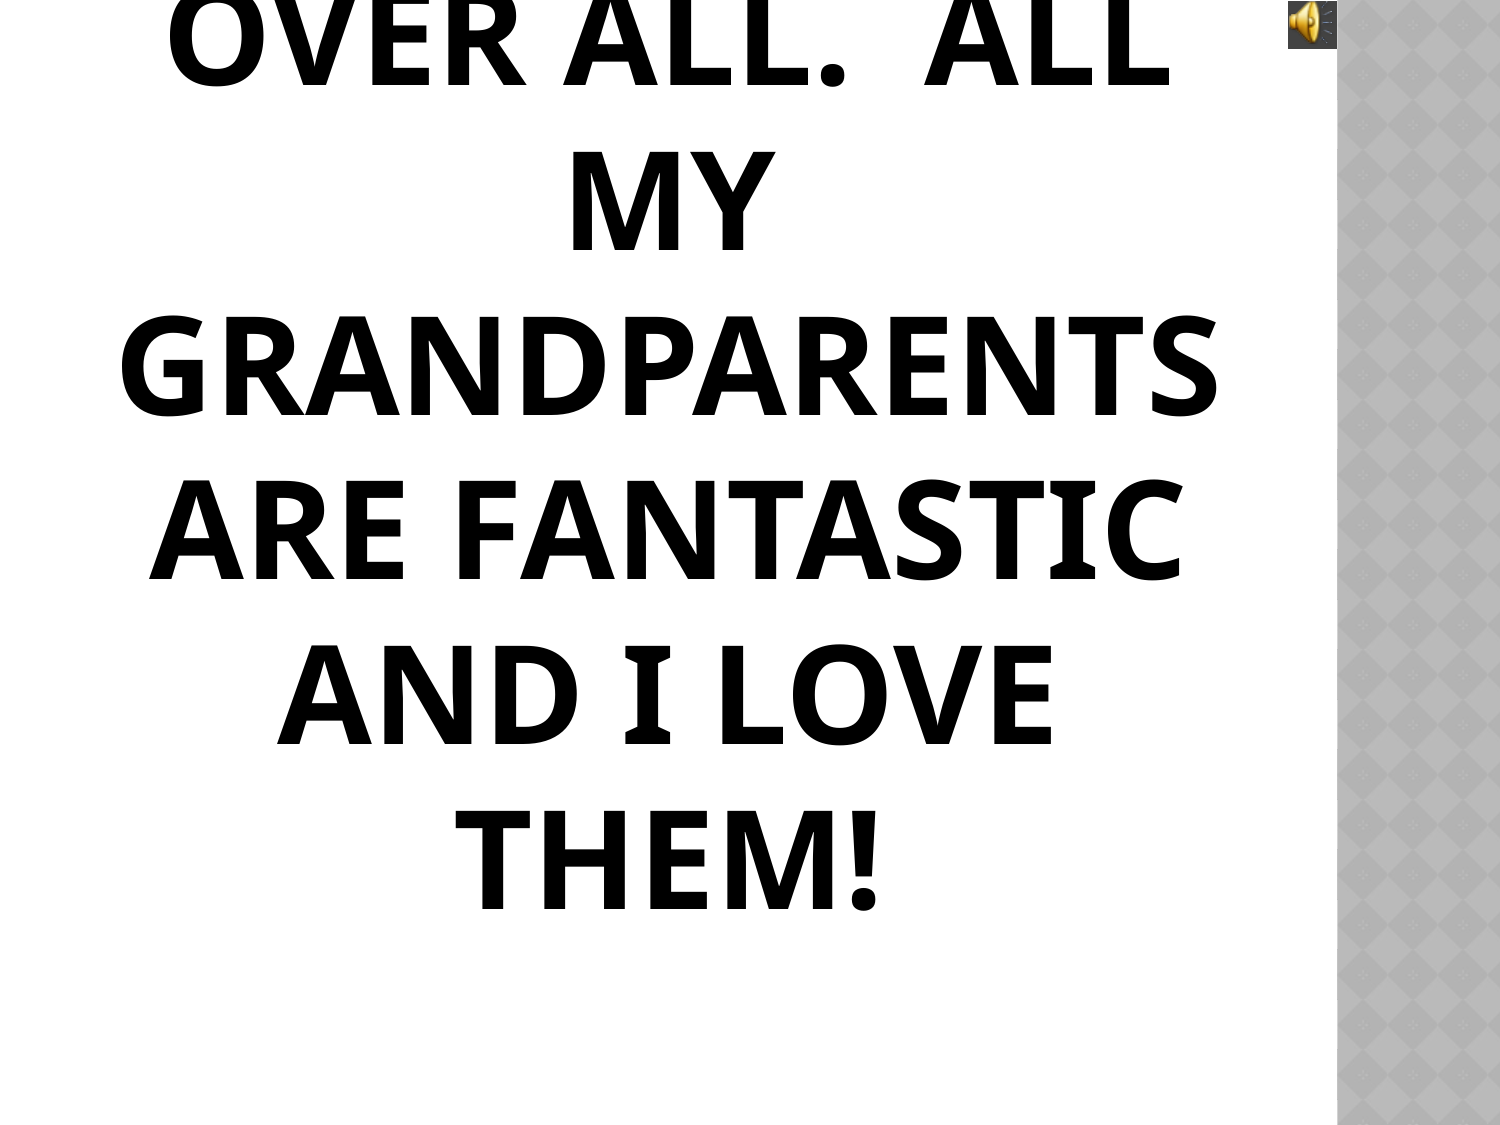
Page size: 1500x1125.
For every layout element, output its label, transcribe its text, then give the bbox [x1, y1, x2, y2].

picture [1287, 0, 1338, 51]
title Over all. All my grandparents are fantastic and I love them! [75, 112, 1263, 938]
